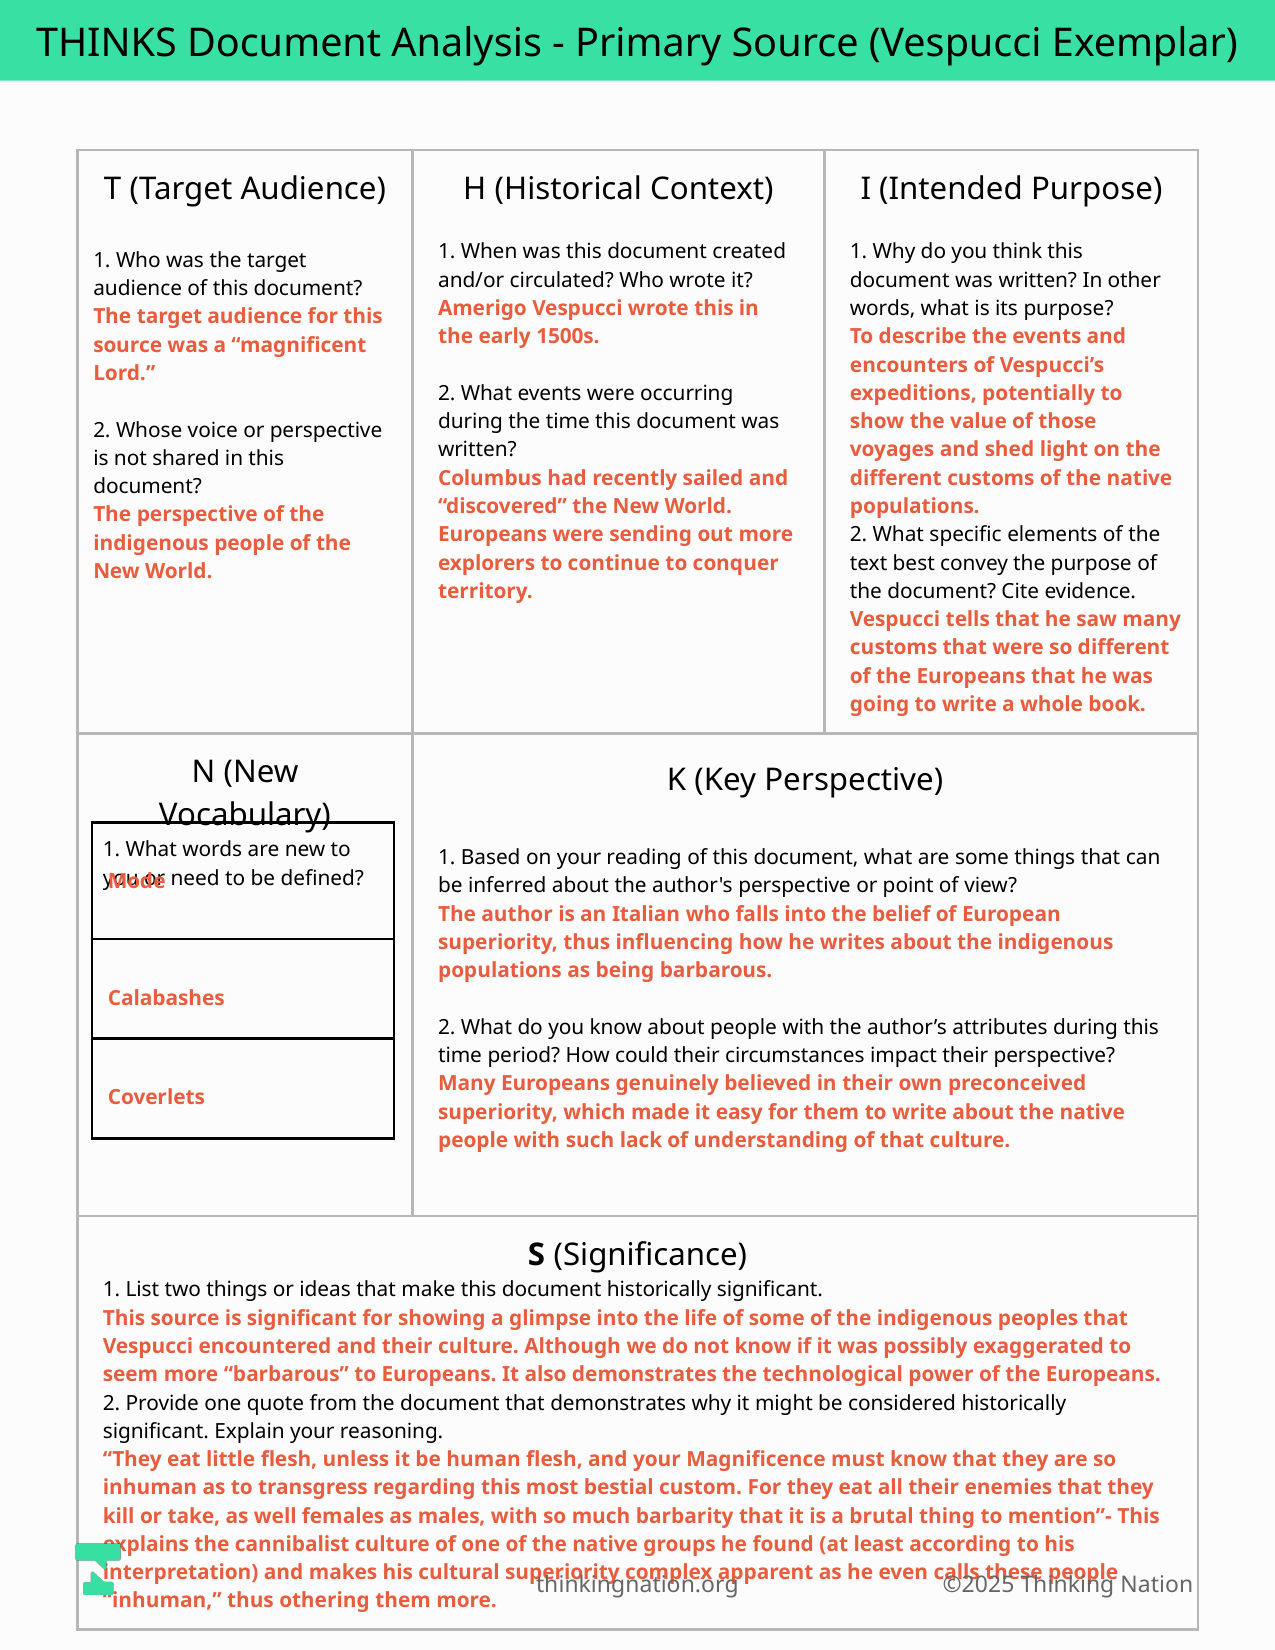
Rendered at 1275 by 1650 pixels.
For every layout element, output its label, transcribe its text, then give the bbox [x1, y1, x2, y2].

table_cell S (Significance) 1. List two things or ideas that make this document historically significant. This source is significant for showing a glimpse into the life of some of the indigenous peoples that Vespucci encountered and their culture. Although we do not know if it was possibly exaggerated to seem more “barbarous” to Europeans. It also demonstrates the technological power of the Europeans. 2. Provide one quote from the document that demonstrates why it might be considered historically significant. Explain your reasoning. “They eat little flesh, unless it be human flesh, and your Magnificence must know that they are so inhuman as to transgress regarding this most bestial custom. For they eat all their enemies that they kill or take, as well females as males, with so much barbarity that it is a brutal thing to mention”- This explains the cannibalist culture of one of the native groups he found (at least according to his interpretation) and makes his cultural superiority complex apparent as he even calls these people “inhuman,” thus othering them more. [79, 1217, 1197, 1628]
table_cell K (Key Perspective) 1. Based on your reading of this document, what are some things that can be inferred about the author's perspective or point of view? The author is an Italian who falls into the belief of European superiority, thus influencing how he writes about the indigenous populations as being barbarous. 2. What do you know about people with the author’s attributes during this time period? How could their circumstances impact their perspective? Many Europeans genuinely believed in their own preconceived superiority, which made it easy for them to write about the native people with such lack of understanding of that culture. [414, 735, 1197, 1215]
table_cell Calabashes [93, 940, 393, 1037]
text_box ©2025 Thinking Nation [907, 1553, 1210, 1605]
table_cell N (New Vocabulary) 1. What words are new to you or need to be defined? [79, 735, 411, 1215]
picture [62, 1533, 134, 1605]
table_cell Coverlets [93, 1040, 393, 1137]
text_box thinkingnation.org [486, 1553, 789, 1605]
text_box THINKS Document Analysis - Primary Source (Vespucci Exemplar) [0, 0, 1275, 81]
table_header I (Intended Purpose) 1. Why do you think this document was written? In other words, what is its purpose? To describe the events and encounters of Vespucci’s expeditions, potentially to show the value of those voyages and shed light on the different customs of the native populations. 2. What specific elements of the text best convey the purpose of the document? Cite evidence. Vespucci tells that he saw many customs that were so different of the Europeans that he was going to write a whole book. [826, 151, 1197, 732]
table_header Mode [93, 824, 393, 938]
table_header H (Historical Context) 1. When was this document created and/or circulated? Who wrote it? Amerigo Vespucci wrote this in the early 1500s. 2. What events were occurring during the time this document was written? Columbus had recently sailed and “discovered” the New World. Europeans were sending out more explorers to continue to conquer territory. [414, 151, 823, 732]
table_header T (Target Audience) 1. Who was the target audience of this document? The target audience for this source was a “magnificent Lord.” 2. Whose voice or perspective is not shared in this document? The perspective of the indigenous people of the New World. [79, 151, 411, 732]
